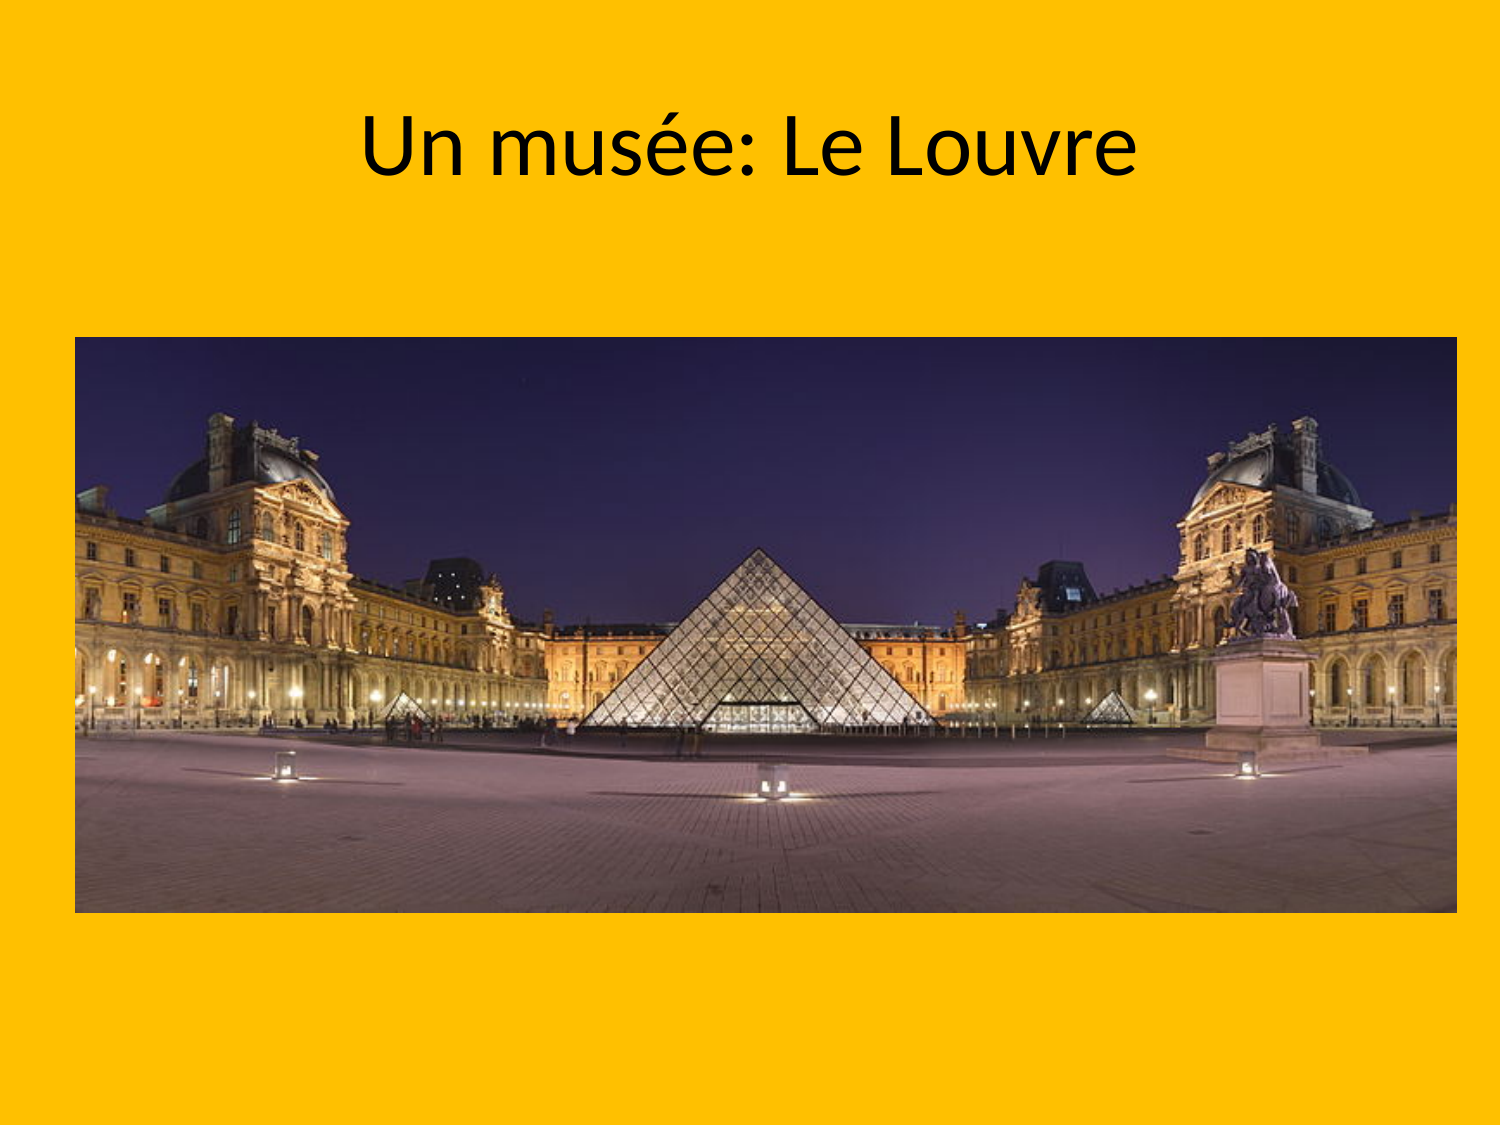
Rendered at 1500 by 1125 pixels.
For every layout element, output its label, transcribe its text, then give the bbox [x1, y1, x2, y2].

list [74, 337, 1458, 913]
title Un musée: Le Louvre [75, 45, 1425, 233]
